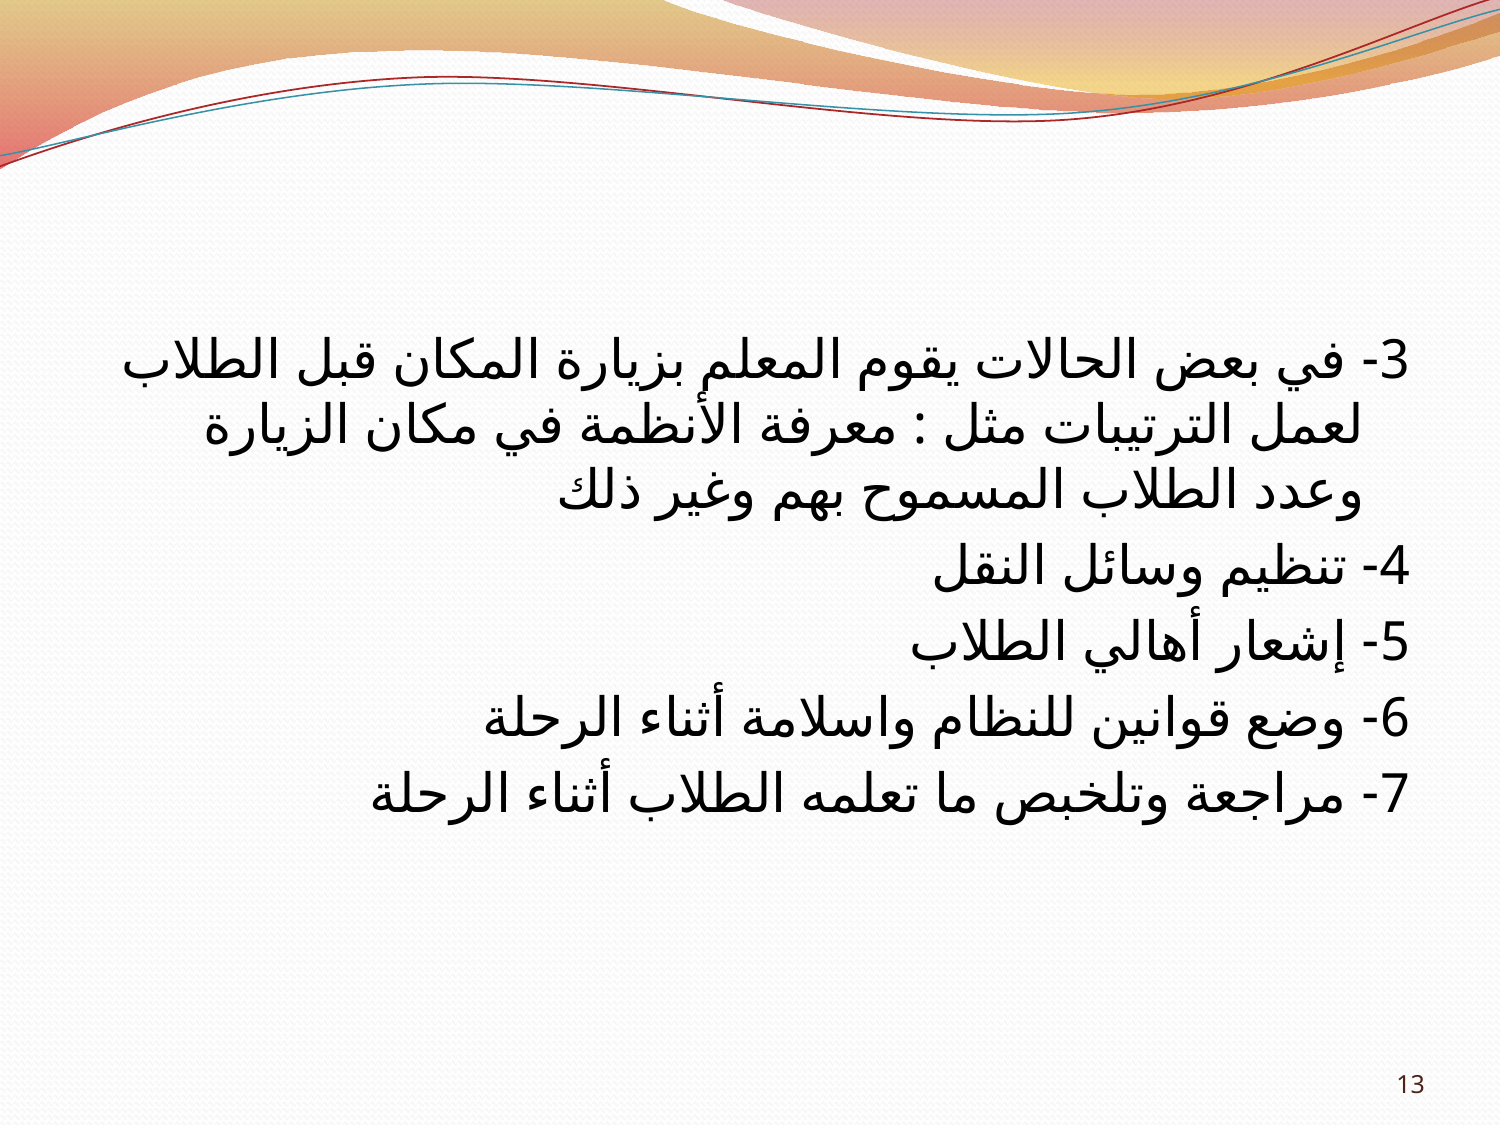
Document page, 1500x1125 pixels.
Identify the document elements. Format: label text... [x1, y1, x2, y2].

list 3- في بعض الحالات يقوم المعلم بزيارة المكان قبل الطلاب لعمل الترتيبات مثل : معرفة الأنظمة في مكان الزيارة وعدد الطلاب المسموح بهم وغير ذلك 4- تنظيم وسائل النقل 5- إشعار أهالي الطلاب 6- وضع قوانين للنظام واسلامة أثناء الرحلة 7- مراجعة وتلخبص ما تعلمه الطلاب أثناء الرحلة [75, 317, 1425, 1038]
slide_number 13 [1299, 1042, 1425, 1103]
